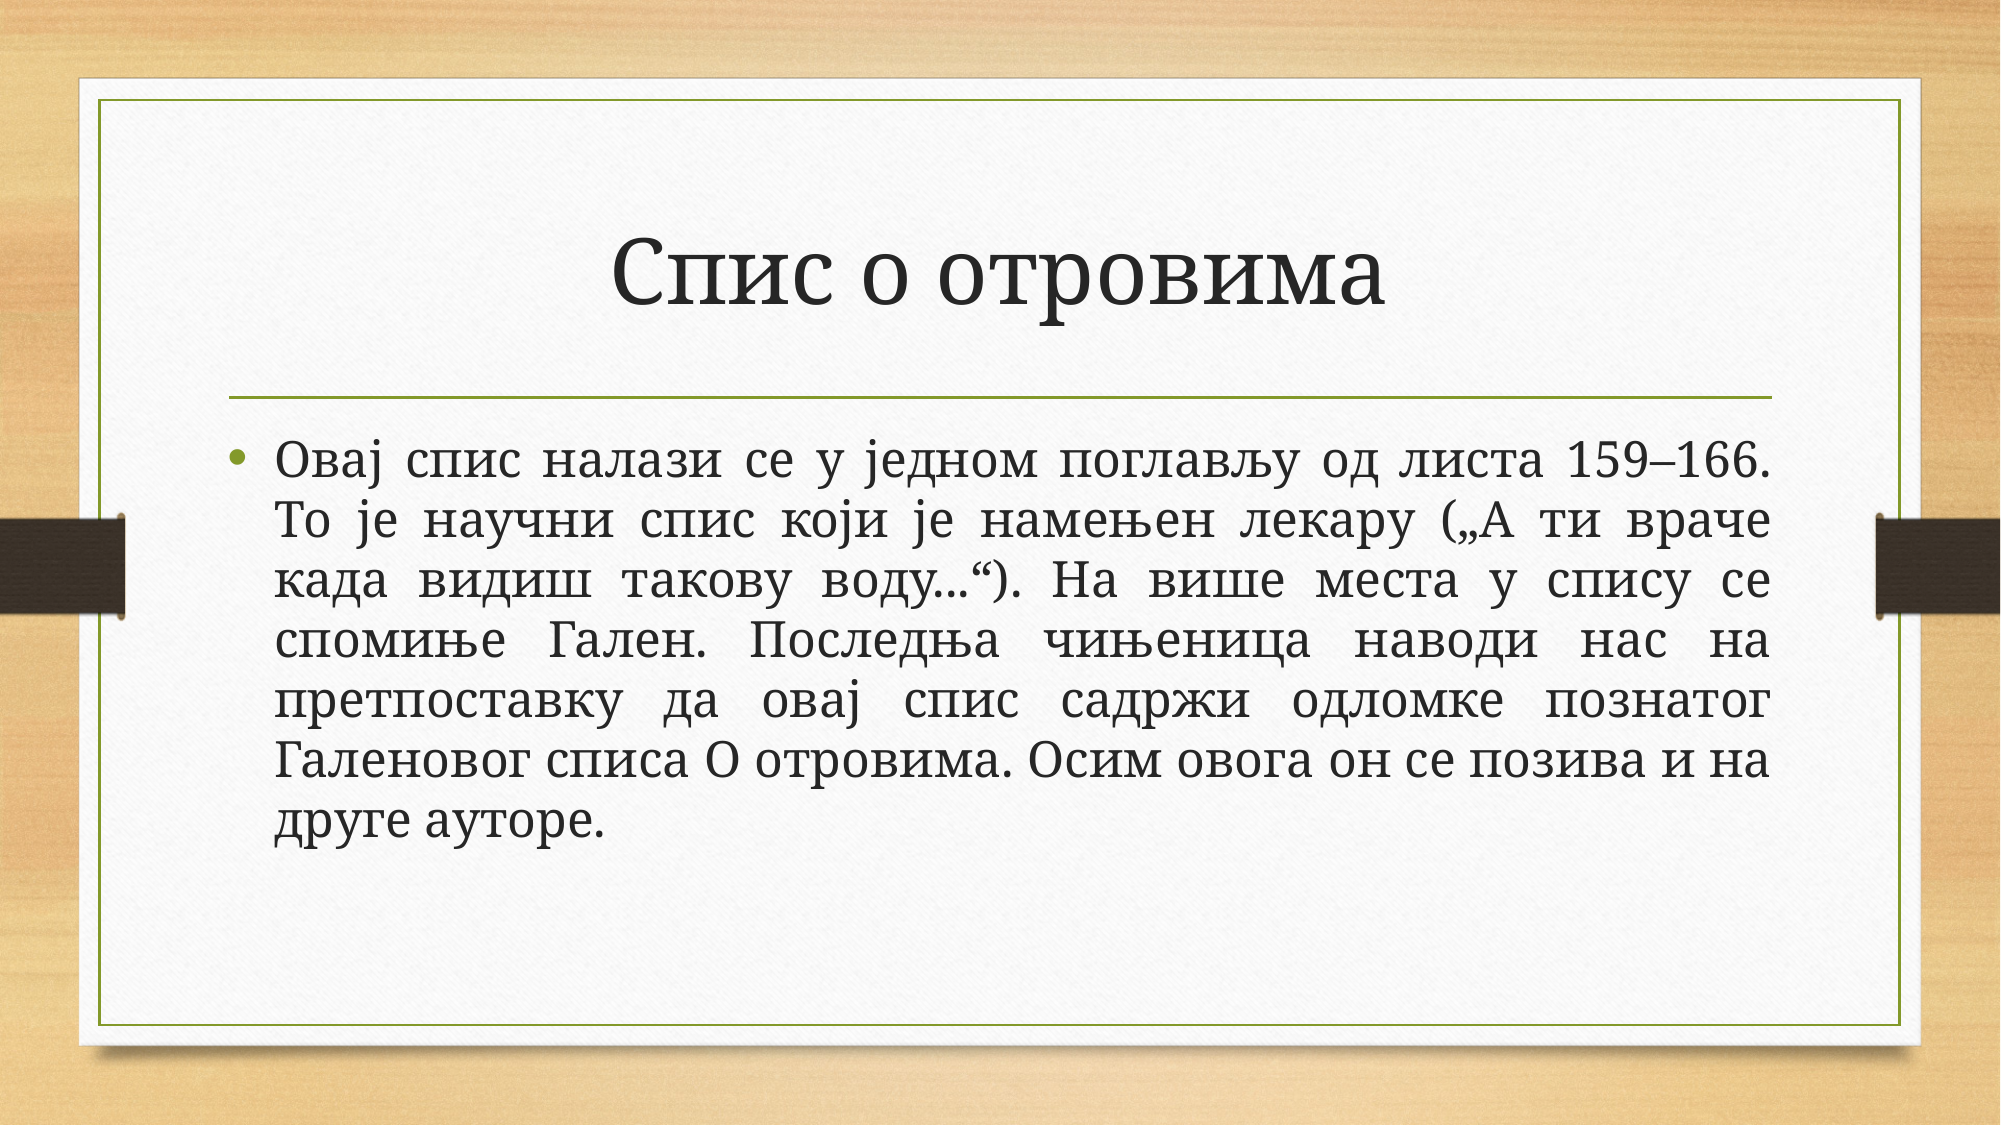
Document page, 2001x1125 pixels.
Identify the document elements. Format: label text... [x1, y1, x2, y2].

list Овај спис налази се у једном поглављу од листа 159–166. То је научни спис који је намењен лекару („А ти враче када видиш такову воду...“). На више места у спису се спомиње Гален. Последња чињеница наводи нас на претпоставку да овај спис садржи одломке познатог Галеновог списа О отровима. Осим овога он се позива и на друге ауторе. [212, 419, 1788, 964]
picture [0, 0, 2001, 1125]
title Спис о отровима [212, 161, 1788, 375]
